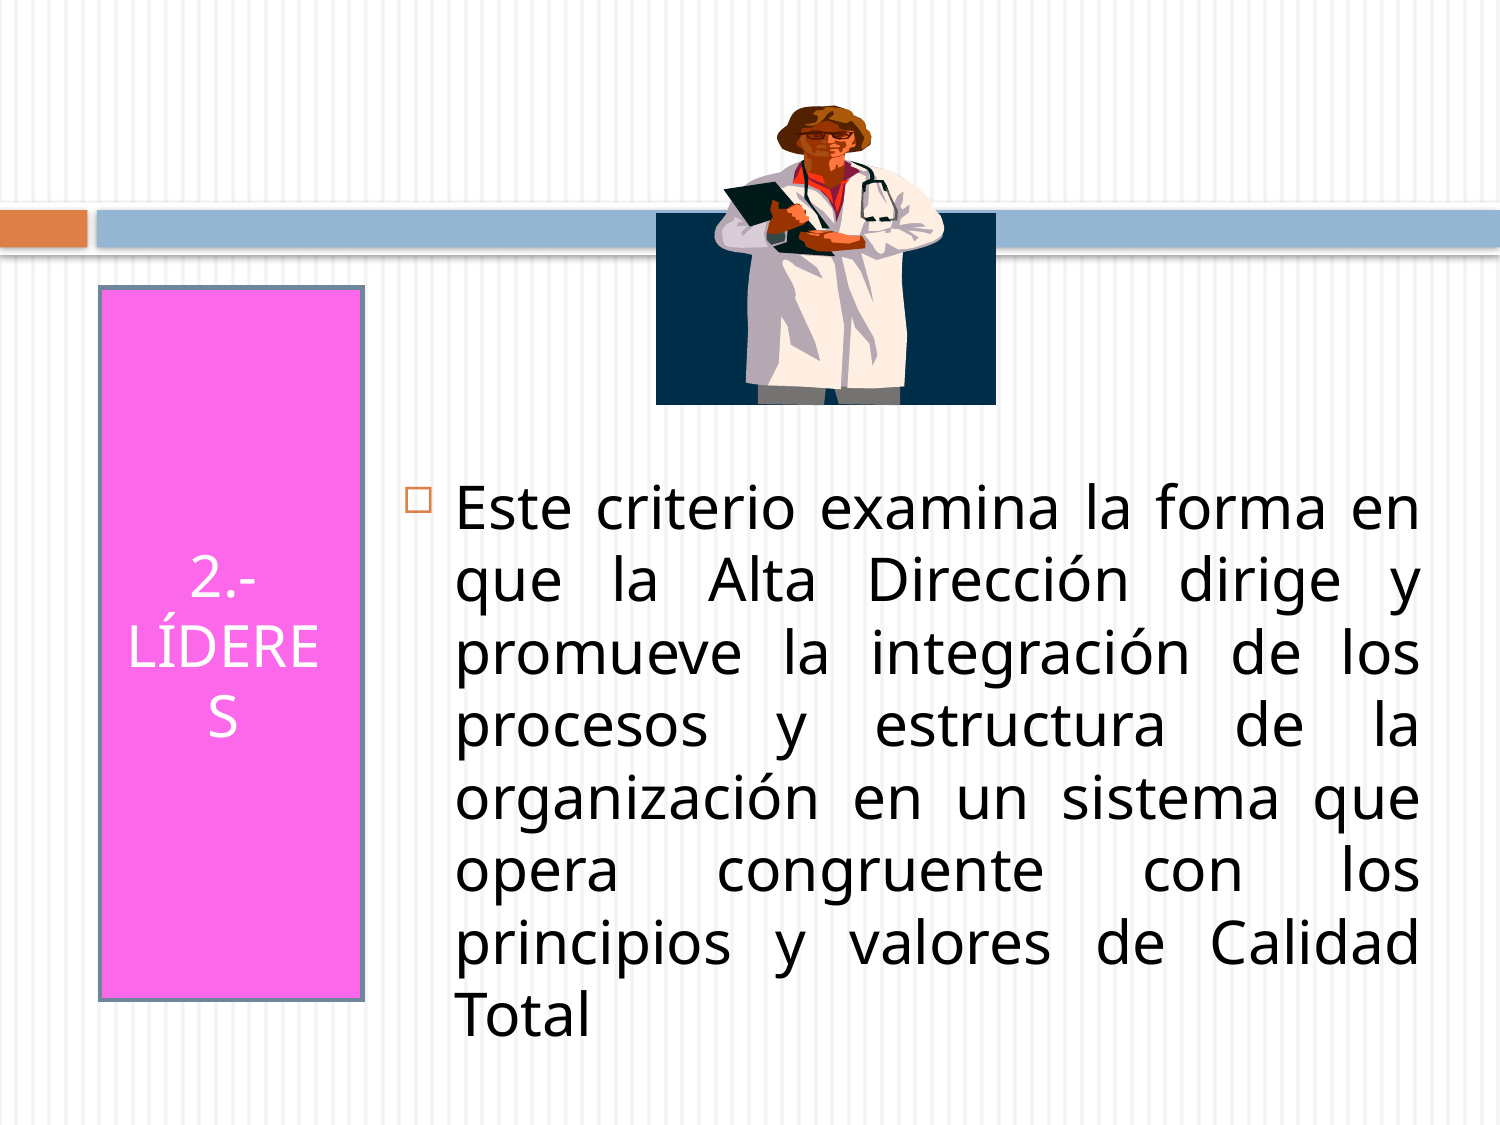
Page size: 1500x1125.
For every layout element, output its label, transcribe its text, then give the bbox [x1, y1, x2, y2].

list Este criterio examina la forma en que la Alta Dirección dirige y promueve la integración de los procesos y estructura de la organización en un sistema que opera congruente con los principios y valores de Calidad Total [387, 287, 1438, 1013]
picture [655, 105, 997, 406]
list 2.- LÍDERES [98, 285, 365, 1002]
